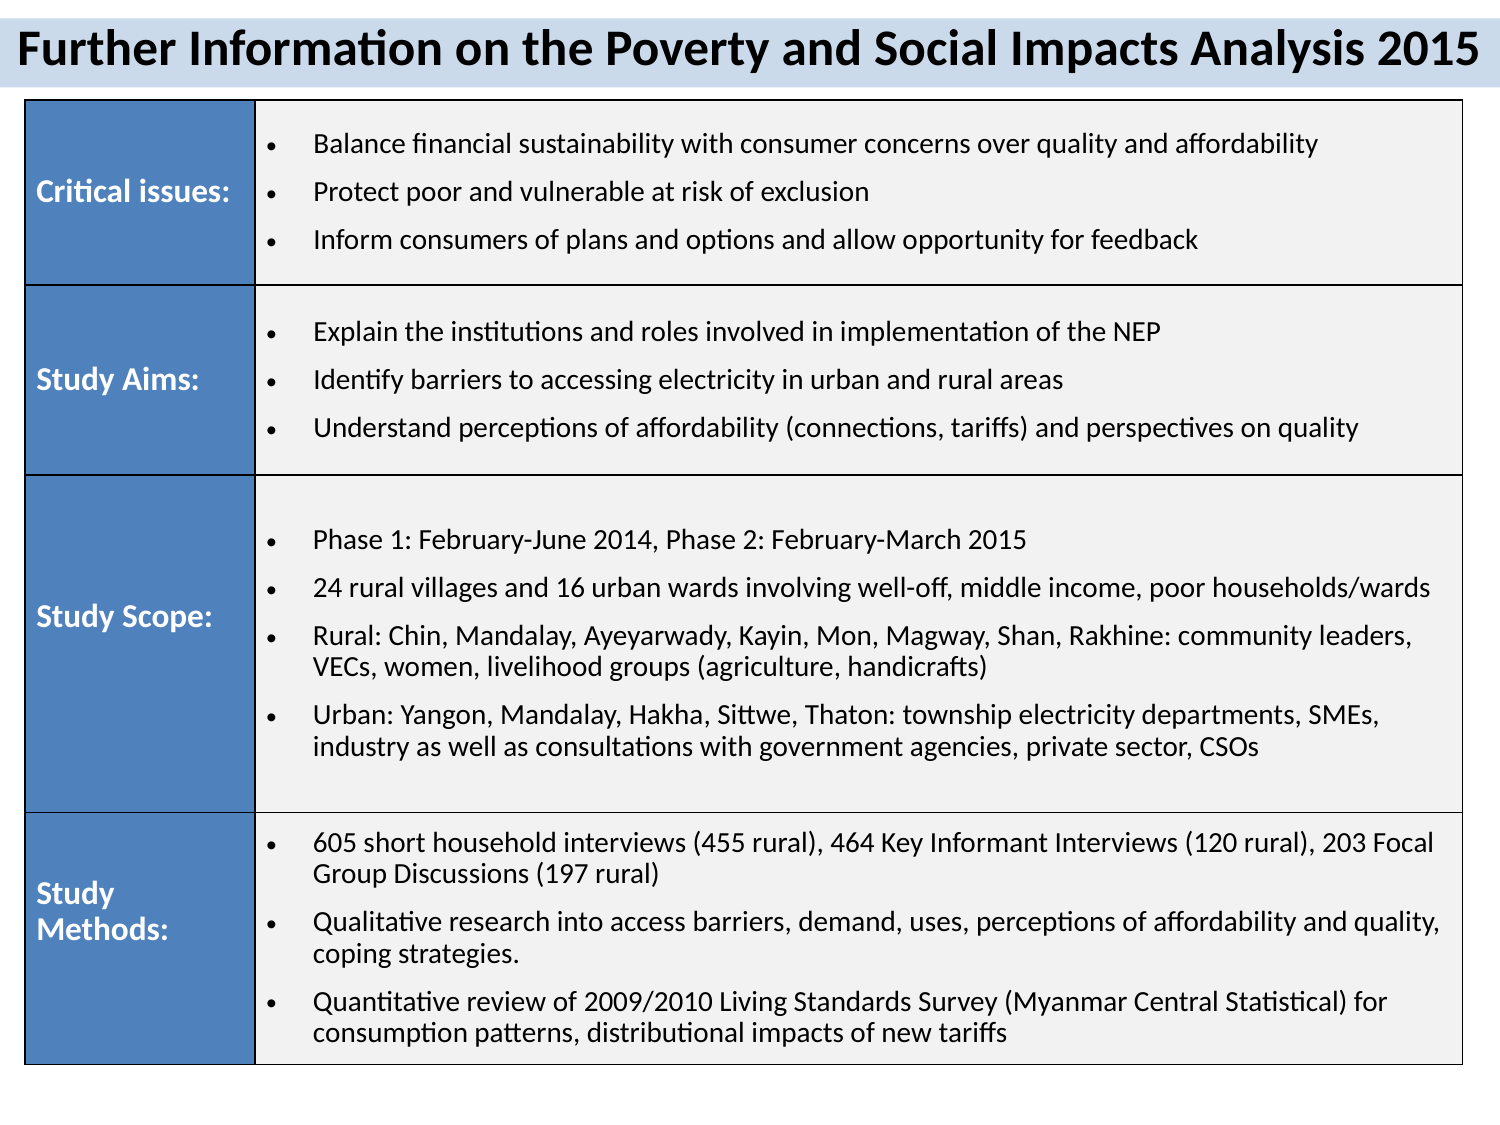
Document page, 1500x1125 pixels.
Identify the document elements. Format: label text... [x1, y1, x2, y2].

table_cell Explain the institutions and roles involved in implementation of the NEP Identify barriers to accessing electricity in urban and rural areas Understand perceptions of affordability (connections, tariffs) and perspectives on quality [256, 286, 1462, 474]
table_cell Phase 1: February-June 2014, Phase 2: February-March 2015 24 rural villages and 16 urban wards involving well-off, middle income, poor households/wards Rural: Chin, Mandalay, Ayeyarwady, Kayin, Mon, Magway, Shan, Rakhine: community leaders, VECs, women, livelihood groups (agriculture, handicrafts) Urban: Yangon, Mandalay, Hakha, Sittwe, Thaton: township electricity departments, SMEs, industry as well as consultations with government agencies, private sector, CSOs [256, 476, 1462, 812]
table_cell Study Methods: [26, 813, 254, 1064]
table_header Critical issues: [26, 101, 254, 284]
table_cell Study Aims: [26, 286, 254, 474]
table_cell 605 short household interviews (455 rural), 464 Key Informant Interviews (120 rural), 203 Focal Group Discussions (197 rural) Qualitative research into access barriers, demand, uses, perceptions of affordability and quality, coping strategies. Quantitative review of 2009/2010 Living Standards Survey (Myanmar Central Statistical) for consumption patterns, distributional impacts of new tariffs [256, 813, 1462, 1064]
text_box Further Information on the Poverty and Social Impacts Analysis 2015 [0, 18, 1500, 88]
table_cell Study Scope: [26, 476, 254, 812]
table_header Balance financial sustainability with consumer concerns over quality and affordability Protect poor and vulnerable at risk of exclusion Inform consumers of plans and options and allow opportunity for feedback [256, 101, 1462, 284]
